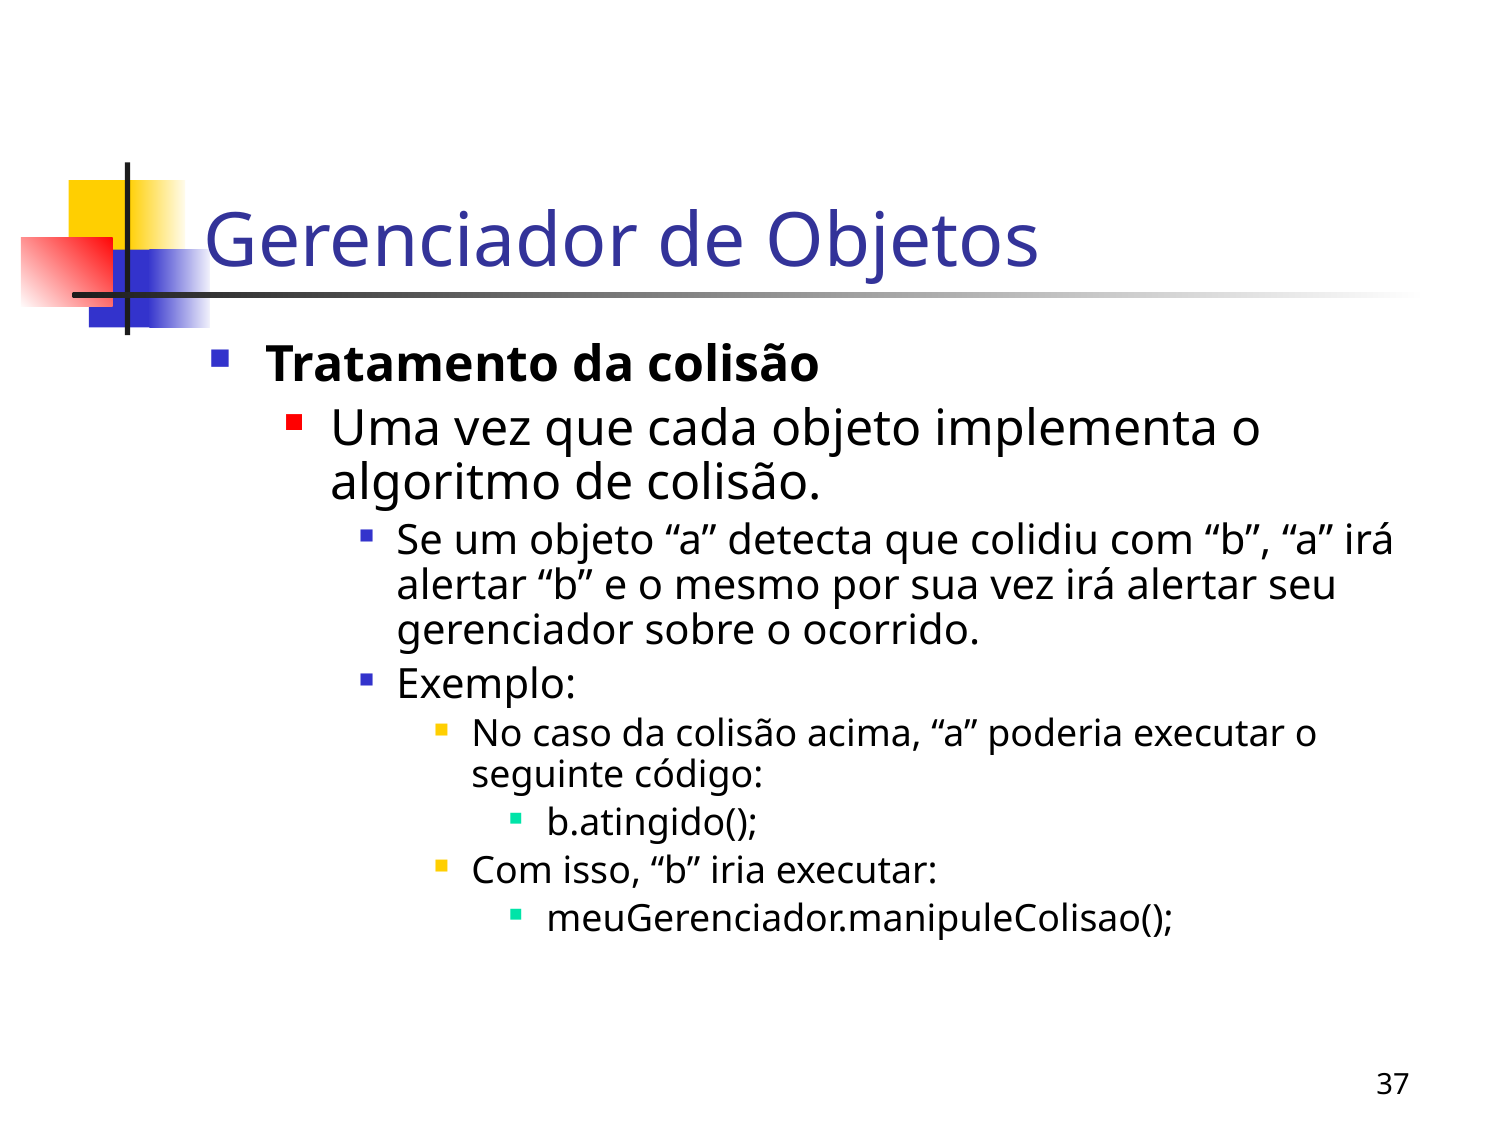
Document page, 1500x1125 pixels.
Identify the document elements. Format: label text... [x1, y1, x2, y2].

list Tratamento da colisão Uma vez que cada objeto implementa o algoritmo de colisão. Se um objeto “a” detecta que colidiu com “b”, “a” irá alertar “b” e o mesmo por sua vez irá alertar seu gerenciador sobre o ocorrido. Exemplo: No caso da colisão acima, “a” poderia executar o seguinte código: b.atingido(); Com isso, “b” iria executar: meuGerenciador.manipuleColisao(); [193, 331, 1469, 1006]
title Gerenciador de Objetos [188, 101, 1468, 289]
slide_number 37 [1112, 1037, 1426, 1113]
